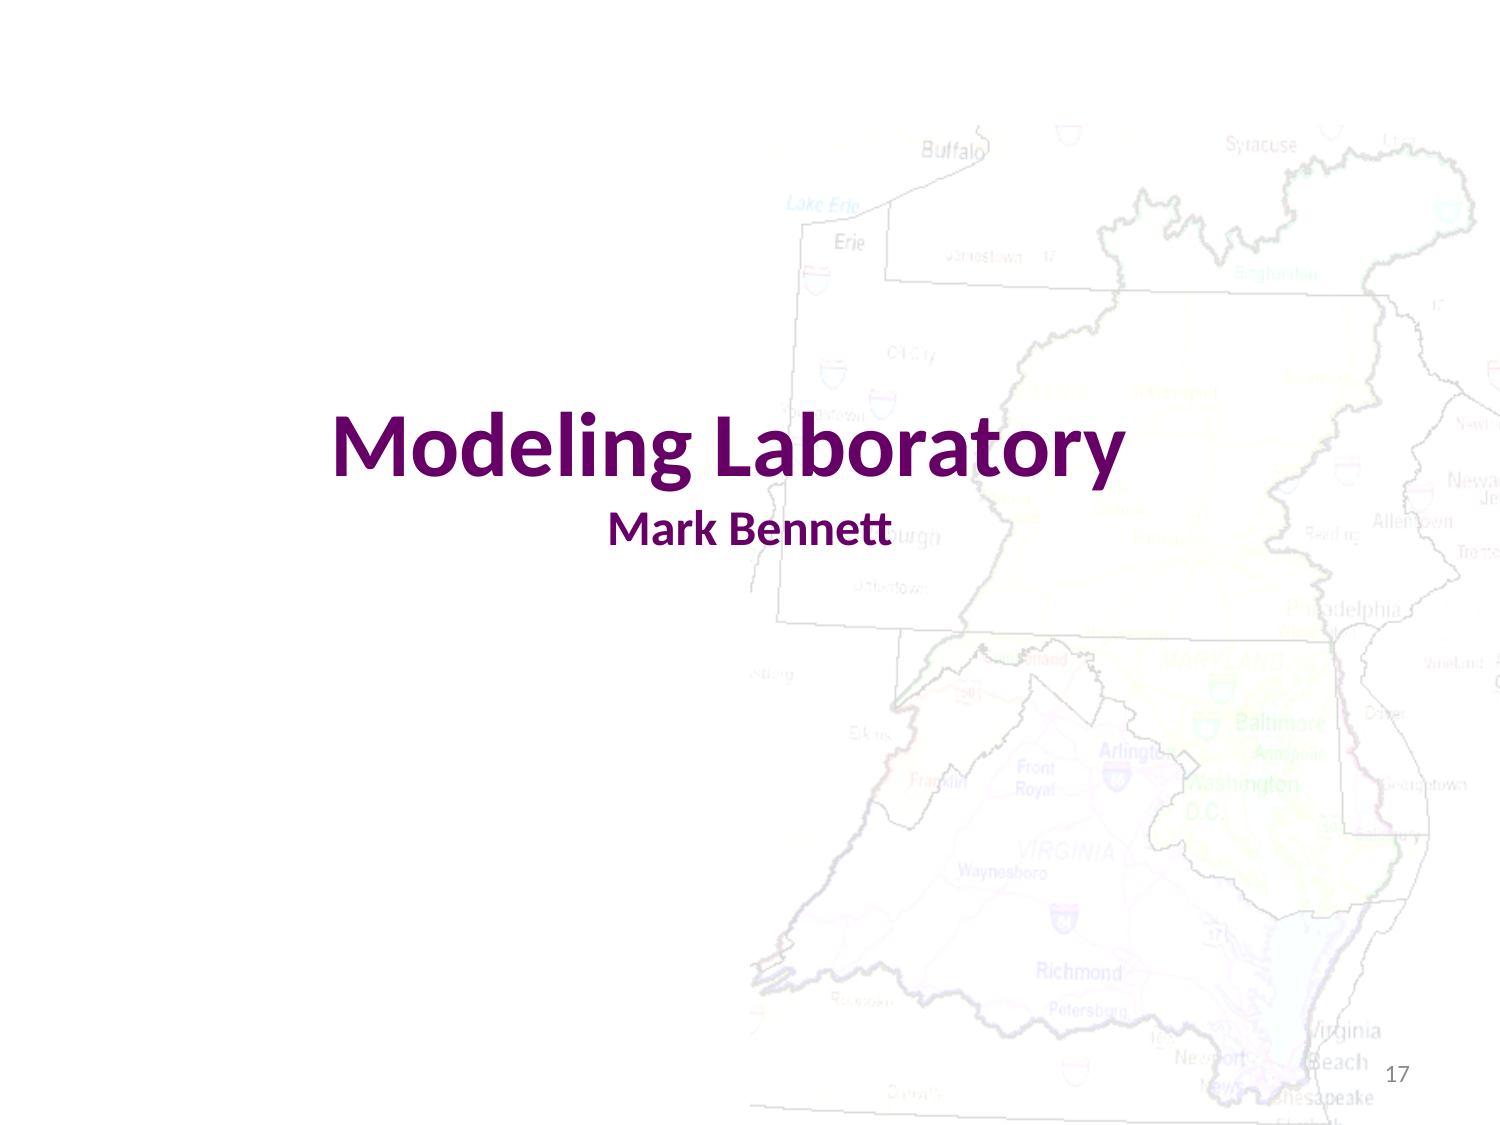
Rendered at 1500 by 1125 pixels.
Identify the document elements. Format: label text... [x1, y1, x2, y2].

slide_number 17 [1074, 1042, 1425, 1103]
text_box Modeling Laboratory Mark Bennett [112, 349, 1388, 591]
